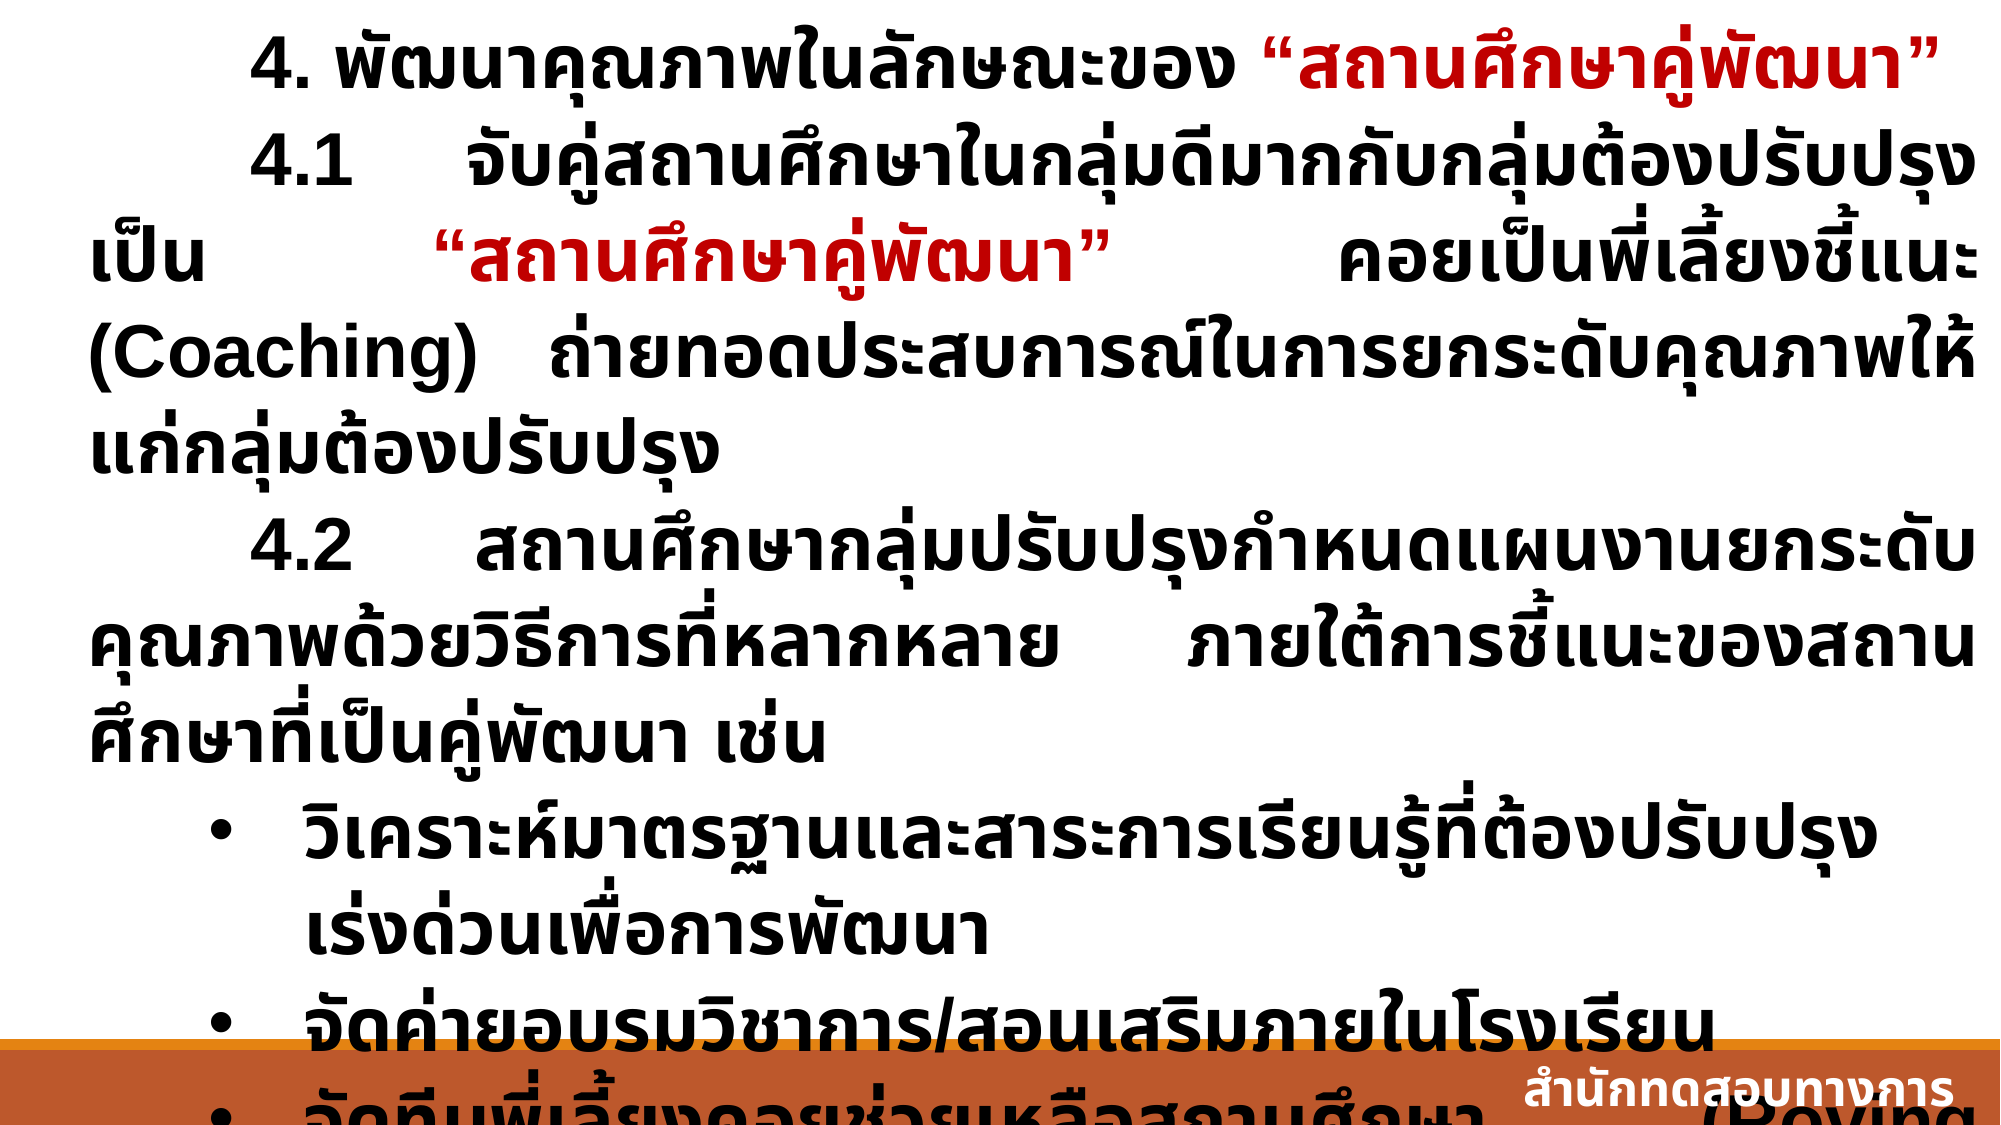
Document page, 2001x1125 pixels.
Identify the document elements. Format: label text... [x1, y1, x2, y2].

text_box 4. พัฒนาคุณภาพในลักษณะของ “สถานศึกษาคู่พัฒนา” 4.1 จับคู่สถานศึกษาในกลุ่มดีมากกับกลุ่มต้องปรับปรุงเป็น “สถานศึกษาคู่พัฒนา” คอยเป็นพี่เลี้ยงชี้แนะ (Coaching) ถ่ายทอดประสบการณ์ในการยกระดับคุณภาพให้แก่กลุ่มต้องปรับปรุง 4.2 สถานศึกษากลุ่มปรับปรุงกำหนดแผนงานยกระดับคุณภาพด้วยวิธีการที่หลากหลาย ภายใต้การชี้แนะของสถานศึกษาที่เป็นคู่พัฒนา เช่น วิเคราะห์มาตรฐานและสาระการเรียนรู้ที่ต้องปรับปรุงเร่งด่วนเพื่อการพัฒนา จัดค่ายอบรมวิชาการ/สอนเสริมภายในโรงเรียน จัดทีมพี่เลี้ยงคอยช่วยเหลือสถานศึกษา (Roving Team) เป็นต้น [72, 0, 1995, 988]
text_box สำนักทดสอบทางการศึกษา สพฐ. [1508, 1049, 1995, 1125]
